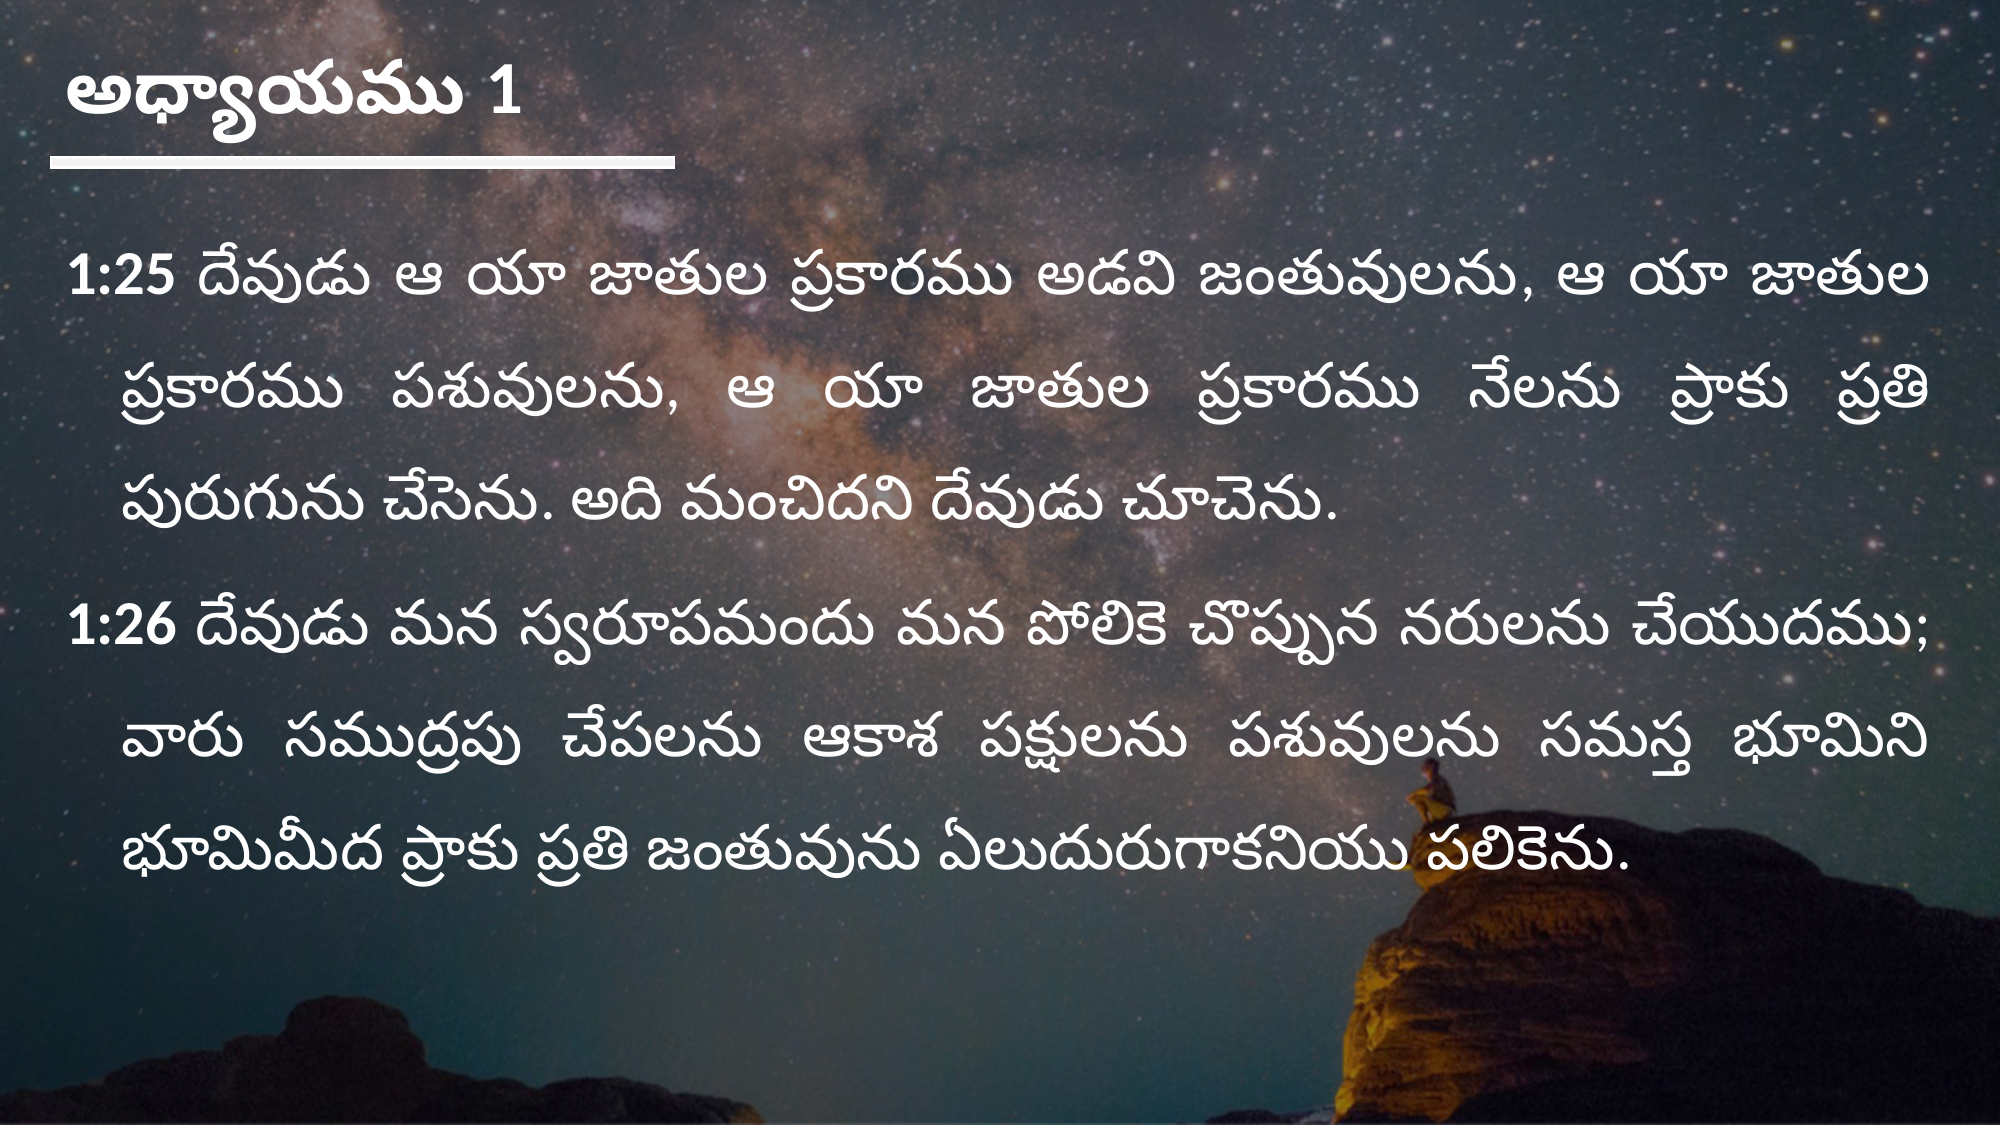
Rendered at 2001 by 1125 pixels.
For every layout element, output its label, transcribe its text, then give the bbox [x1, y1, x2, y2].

picture [0, 0, 2000, 1125]
title అధ్యాయము 1 [50, 0, 1925, 167]
list 1:25 దేవుడు ఆ యా జాతుల ప్రకారము అడవి జంతువులను, ఆ యా జాతుల ప్రకారము పశువులను, ఆ యా జాతుల ప్రకారము నేలను ప్రాకు ప్రతి పురుగును చేసెను. అది మంచిదని దేవుడు చూచెను. 1:26 దేవుడు మన స్వరూపమందు మన పోలికె చొప్పున నరులను చేయుదము; వారు సముద్రపు చేపలను ఆకాశ పక్షులను పశువులను సమస్త భూమిని భూమిమీద ప్రాకు ప్రతి జంతువును ఏలుదురుగాకనియు పలికెను. [50, 187, 1946, 1063]
